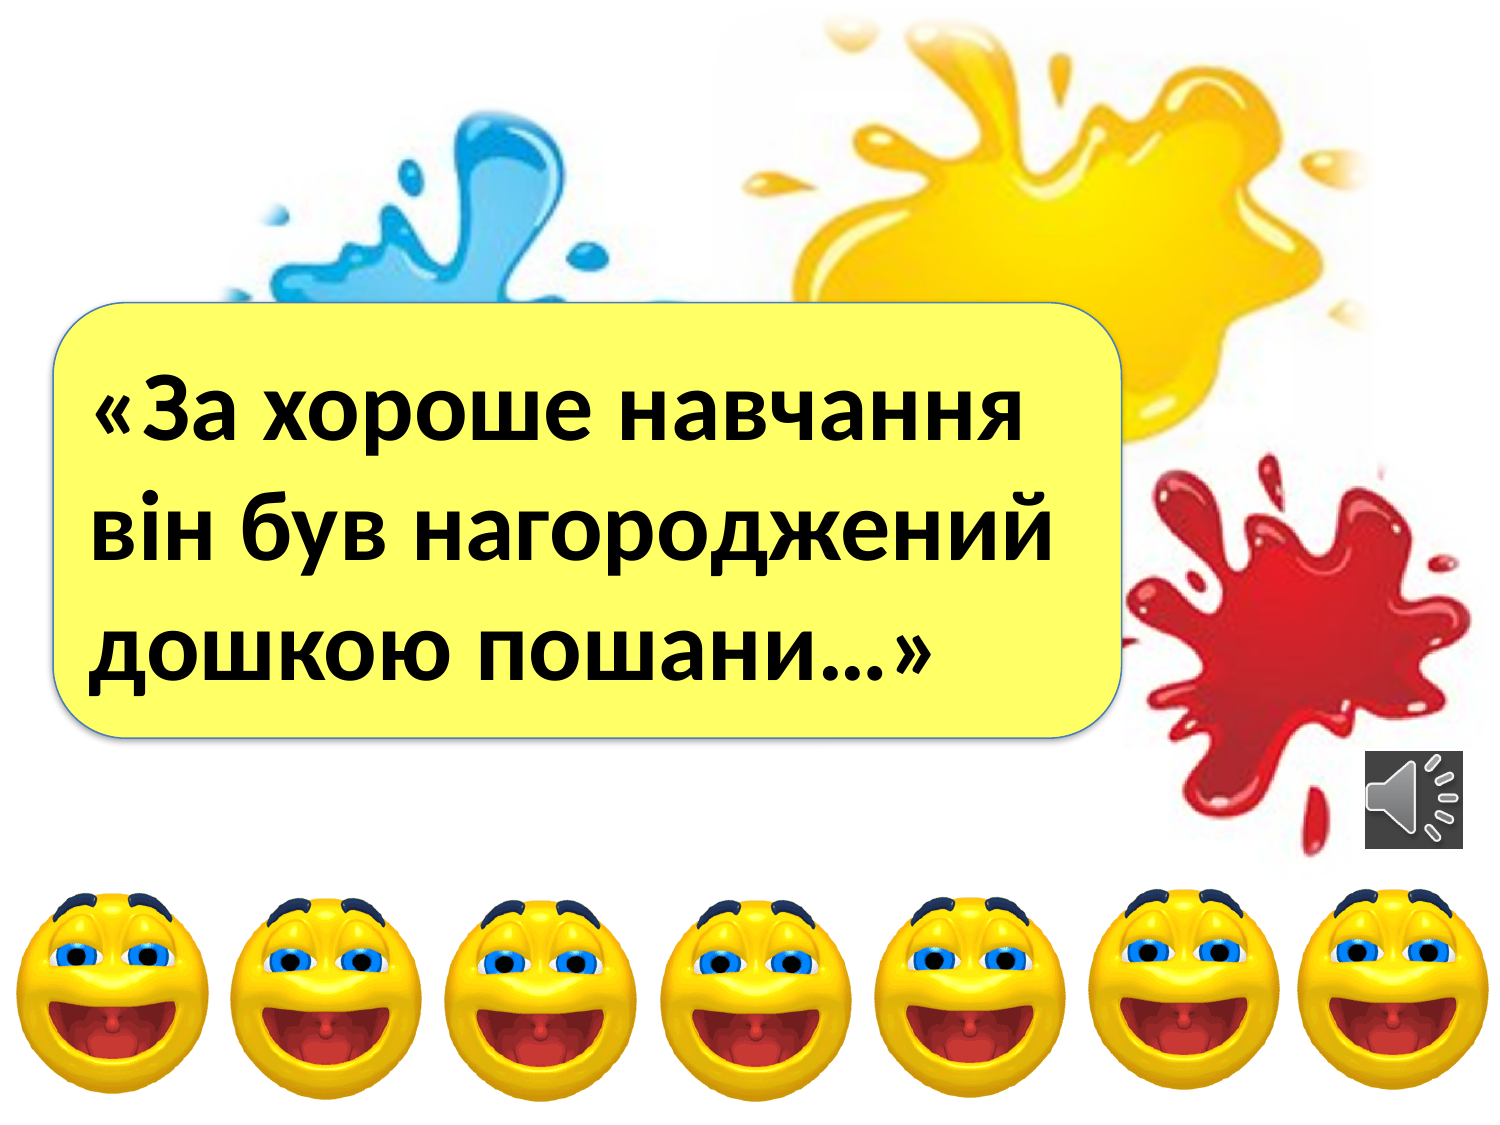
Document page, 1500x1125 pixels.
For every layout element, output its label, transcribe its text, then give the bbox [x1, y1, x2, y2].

picture [202, 0, 1500, 1125]
text_box «За хороше навчання він був нагороджений дошкою пошани…» [52, 301, 1027, 739]
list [4, 838, 220, 1125]
